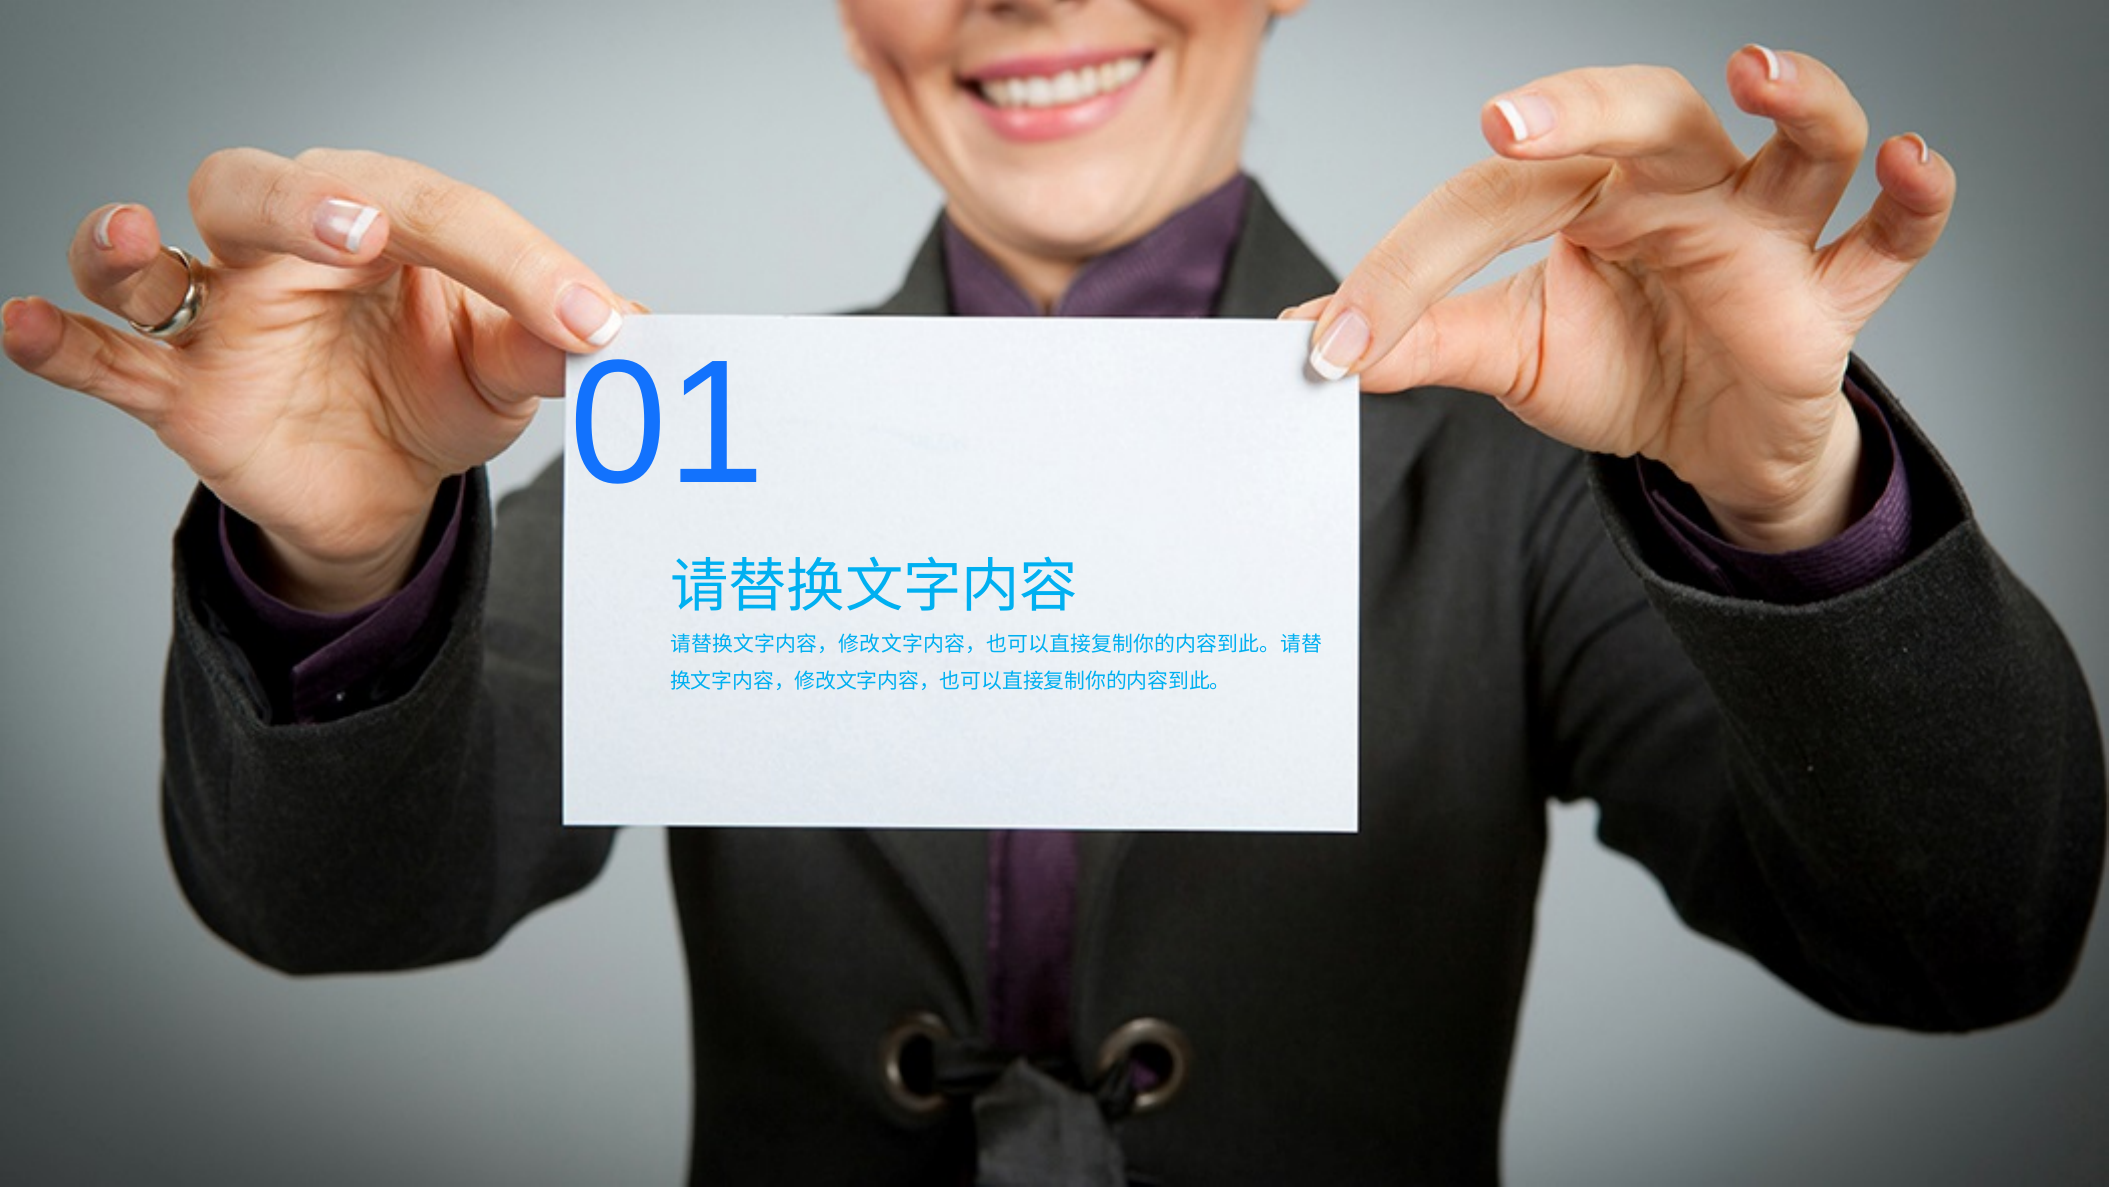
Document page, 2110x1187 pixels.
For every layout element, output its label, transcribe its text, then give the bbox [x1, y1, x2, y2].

text_box [0, 0, 2110, 1187]
text_box 01 [523, 299, 812, 526]
text_box 请替换文字内容 [670, 527, 1139, 618]
text_box 请替换文字内容，修改文字内容，也可以直接复制你的内容到此。请替换文字内容，修改文字内容，也可以直接复制你的内容到此。 [670, 618, 1323, 693]
